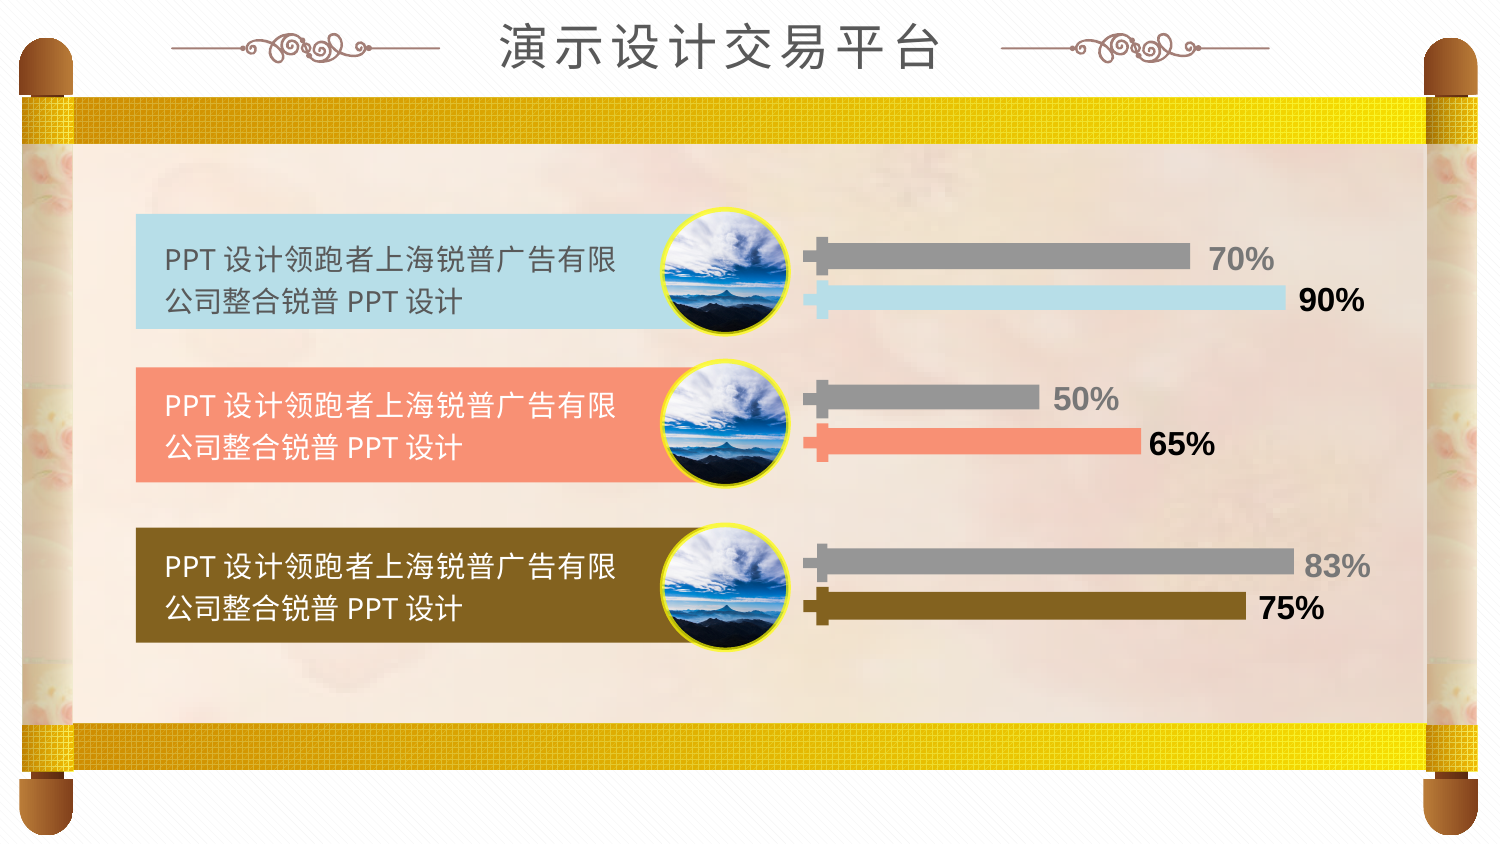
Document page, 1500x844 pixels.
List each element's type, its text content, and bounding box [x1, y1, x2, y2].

text_box 演示设计交易平台 [483, 8, 958, 84]
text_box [135, 208, 1436, 651]
